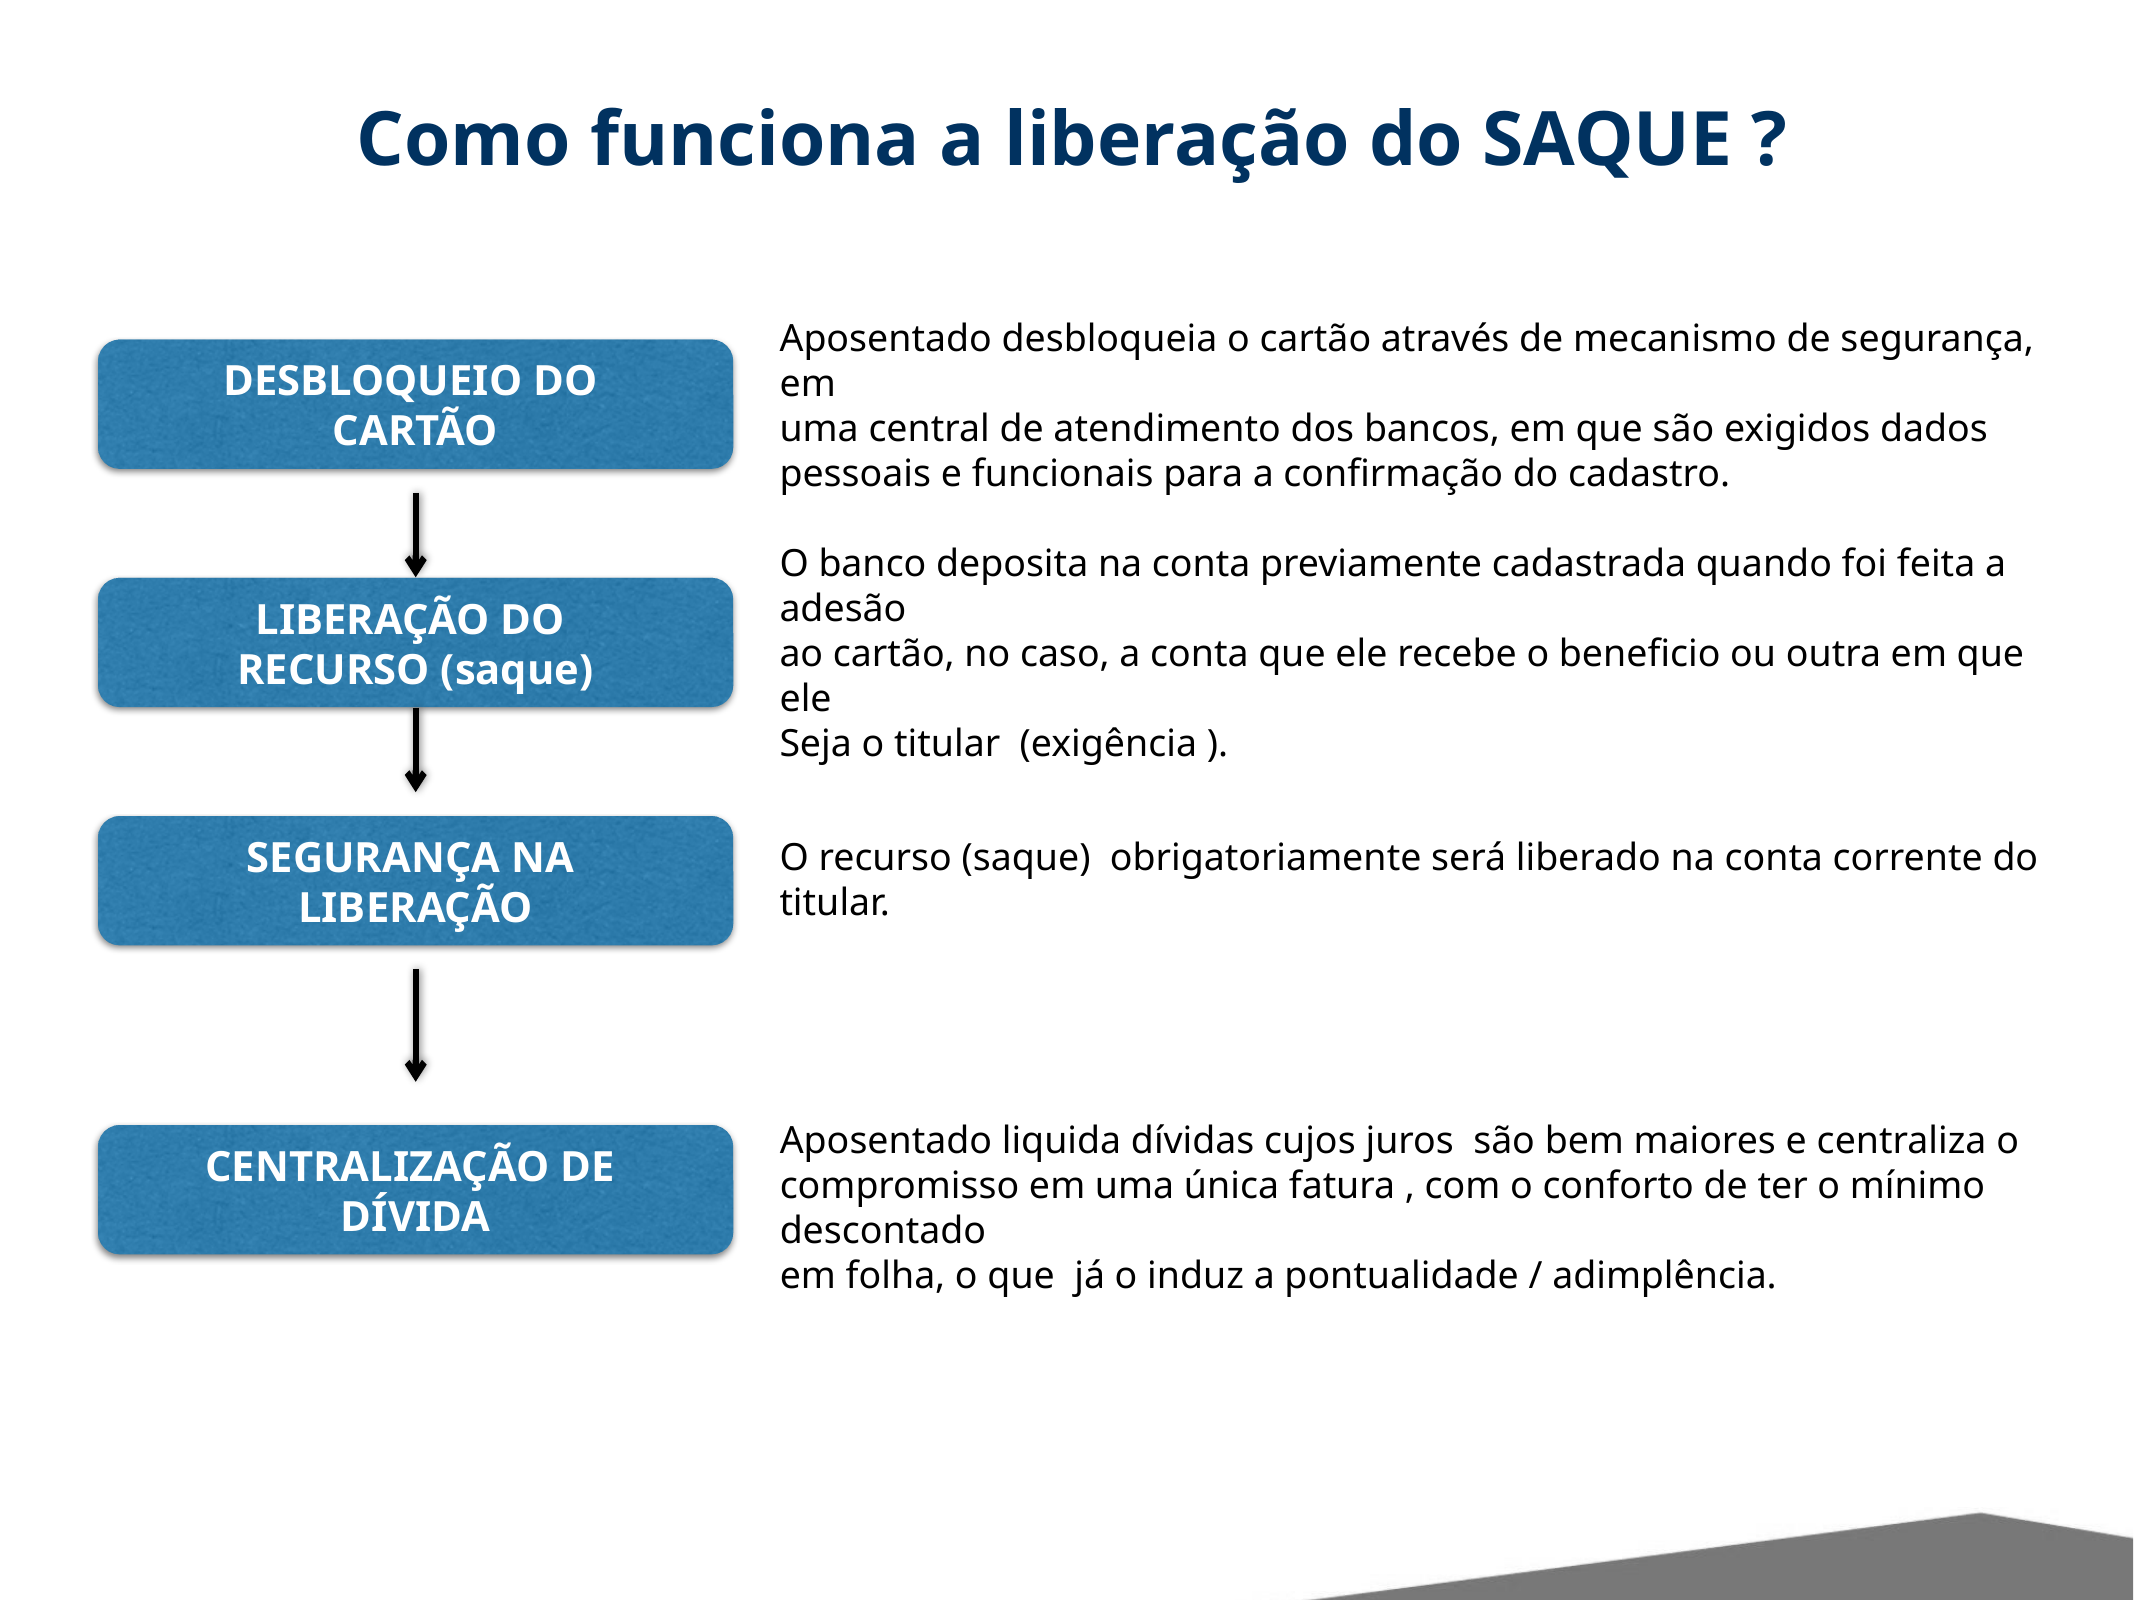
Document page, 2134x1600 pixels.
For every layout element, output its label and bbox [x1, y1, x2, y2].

picture [0, 54, 2134, 1600]
text_box [97, 315, 2134, 1284]
